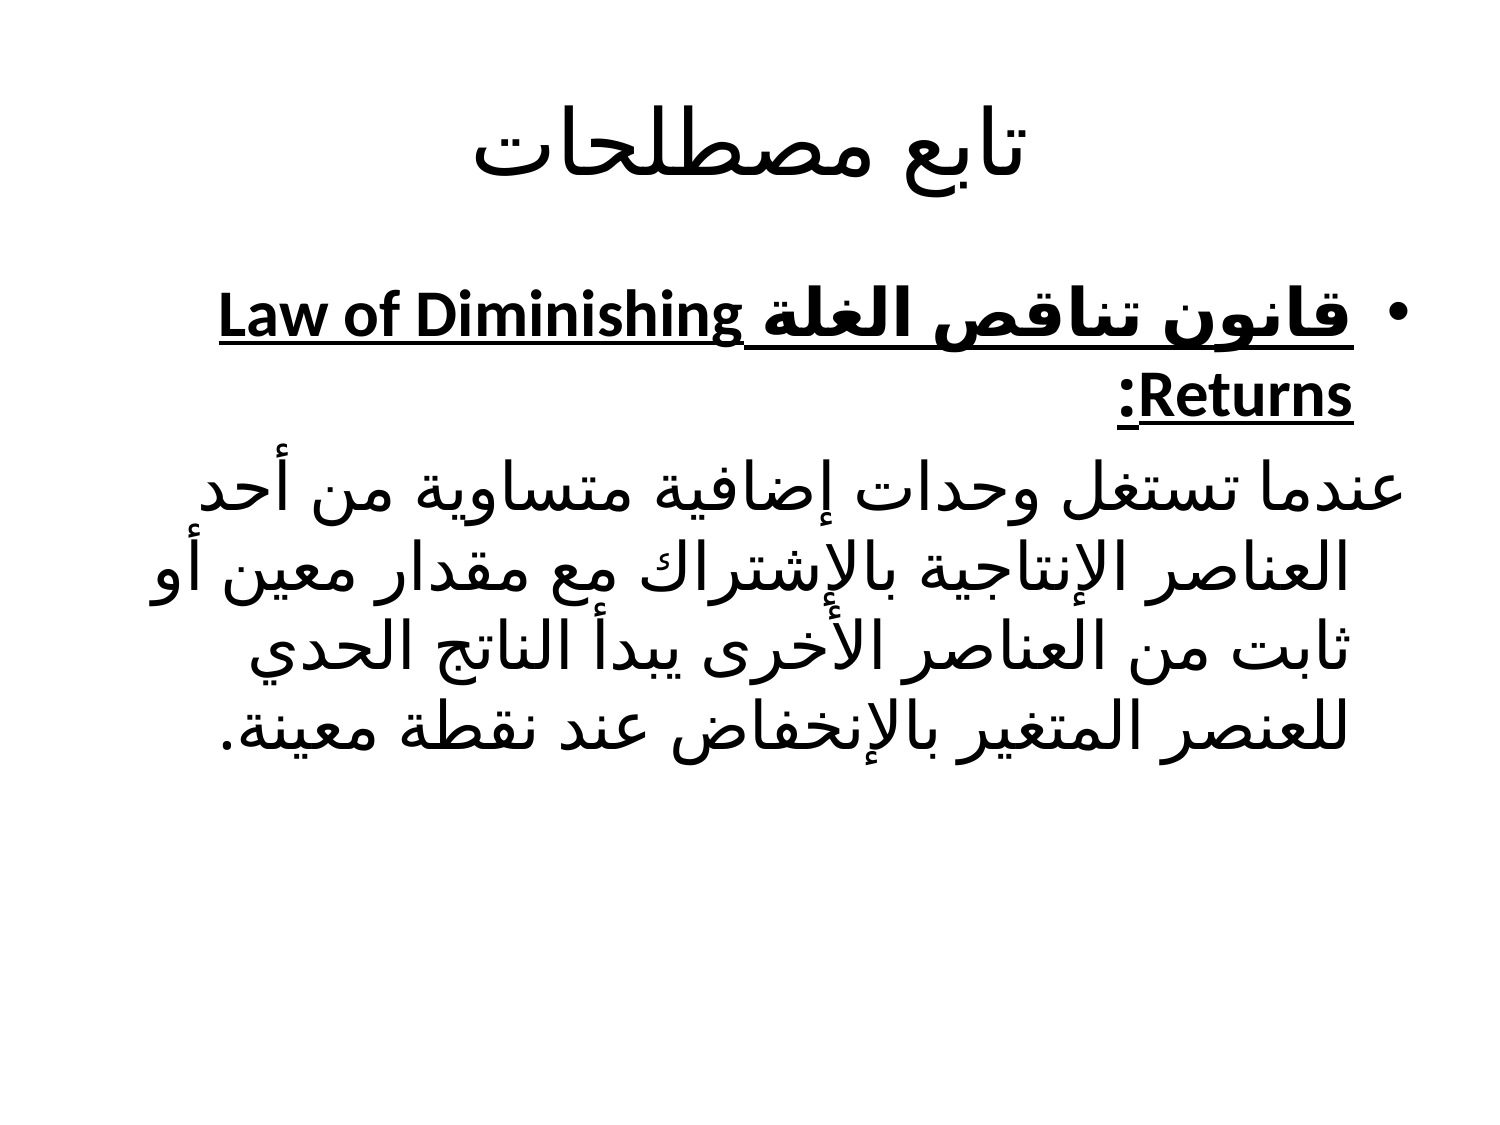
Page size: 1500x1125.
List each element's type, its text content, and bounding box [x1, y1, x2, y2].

list قانون تناقص الغلة Law of Diminishing Returns: عندما تستغل وحدات إضافية متساوية من أحد العناصر الإنتاجية بالإشتراك مع مقدار معين أو ثابت من العناصر الأخرى يبدأ الناتج الحدي للعنصر المتغير بالإنخفاض عند نقطة معينة. [75, 262, 1425, 1005]
title تابع مصطلحات [75, 45, 1425, 233]
